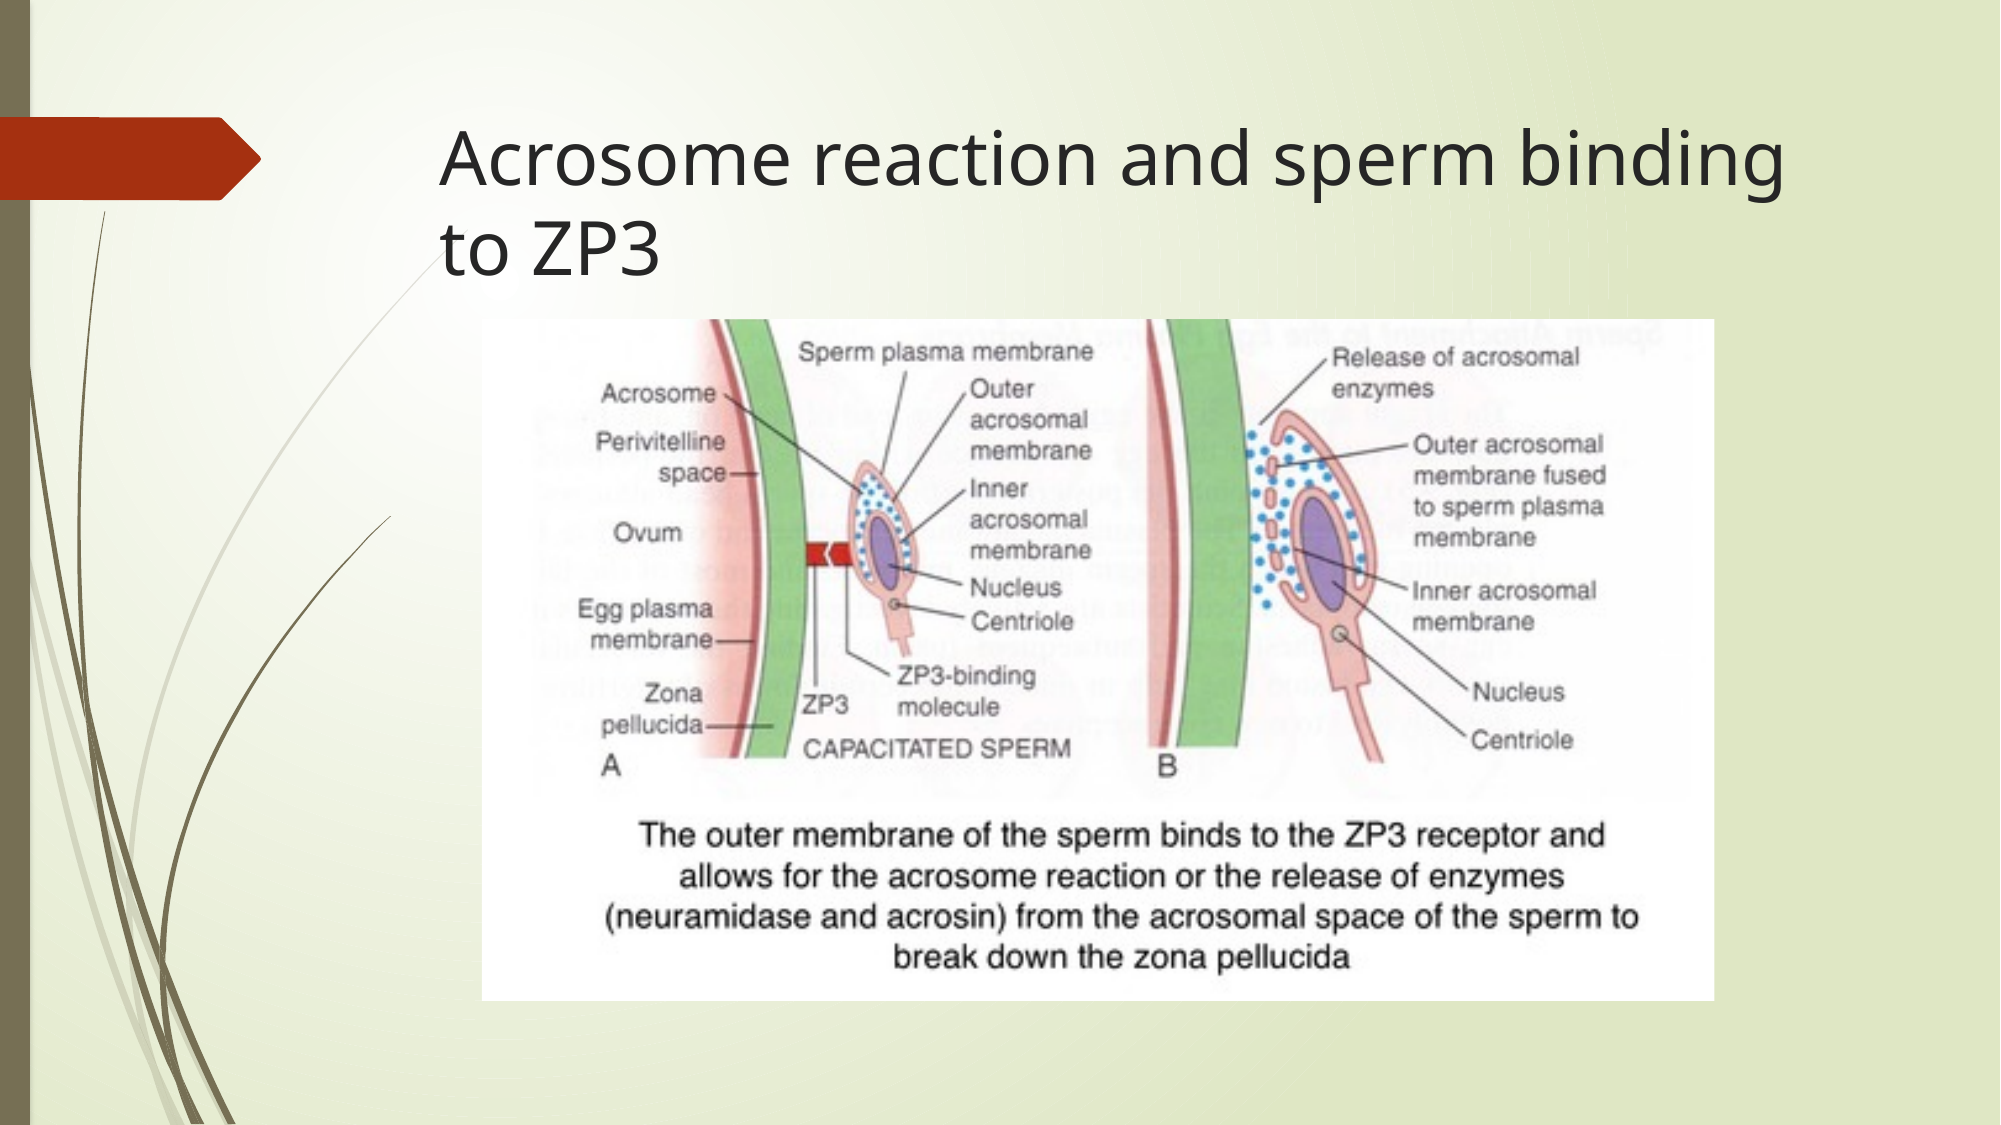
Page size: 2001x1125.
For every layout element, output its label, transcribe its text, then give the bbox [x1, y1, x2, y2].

picture [481, 318, 1715, 1001]
title Acrosome reaction and sperm binding to ZP3 [424, 102, 1888, 313]
